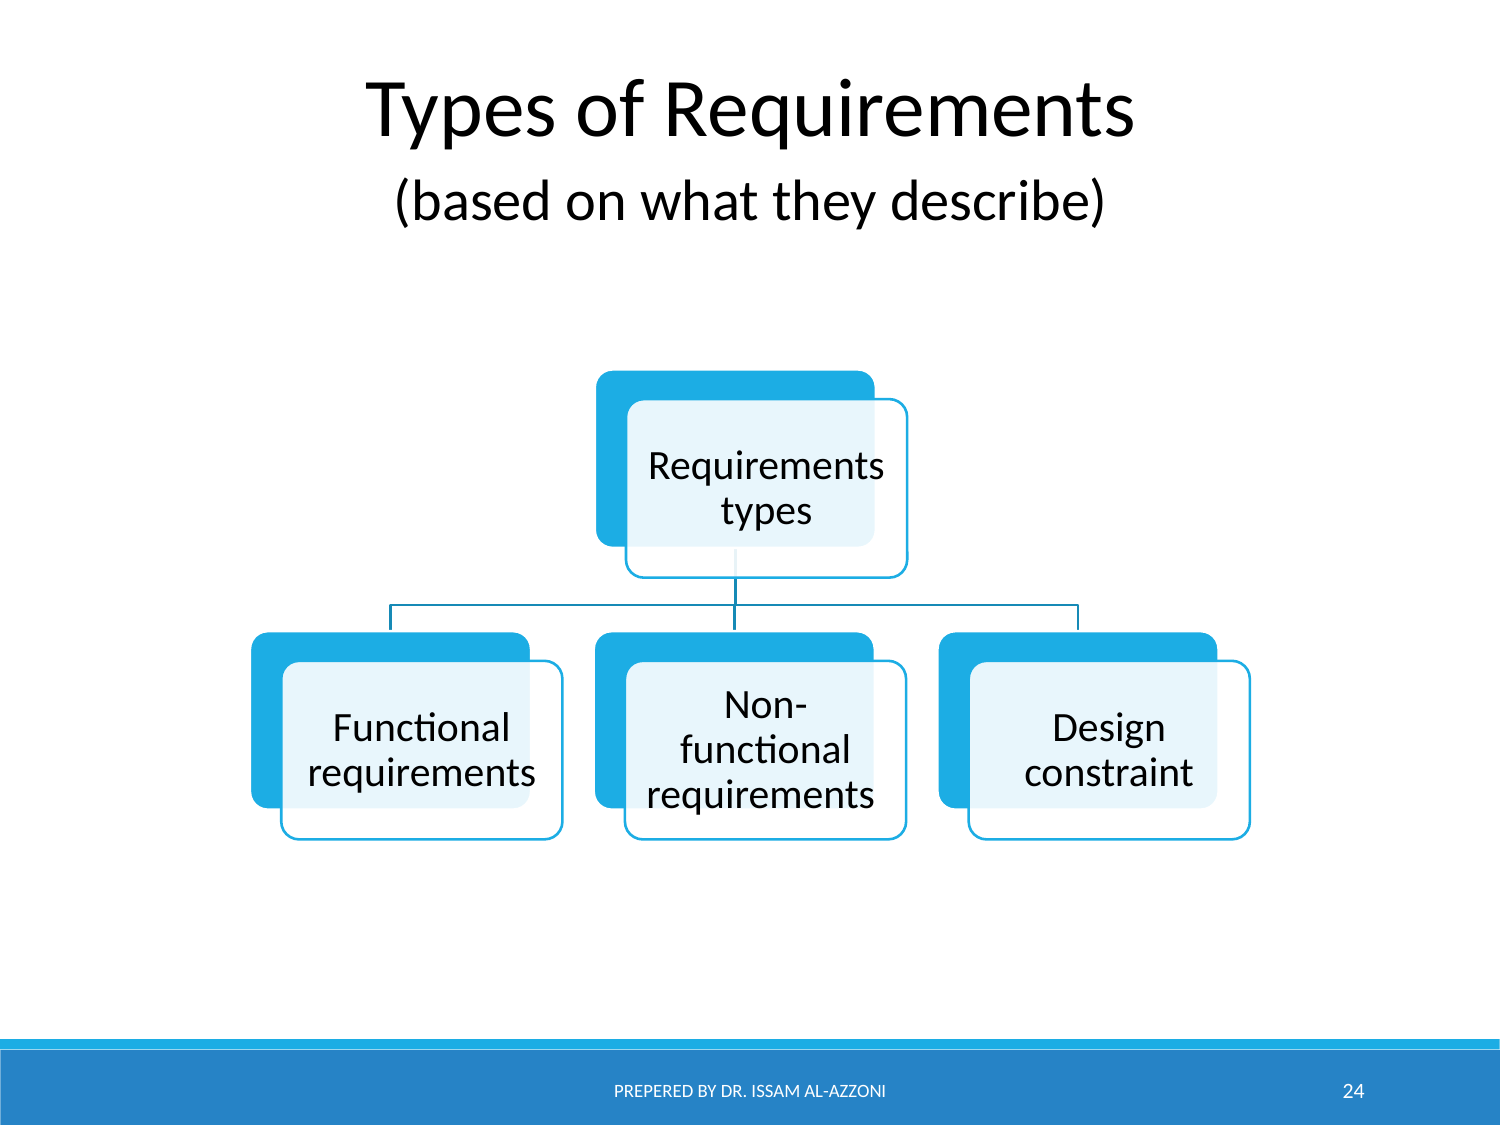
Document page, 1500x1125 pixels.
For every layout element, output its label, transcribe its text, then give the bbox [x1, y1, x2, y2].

footer Prepered by Dr. Issam Al-Azzoni [453, 1059, 1047, 1120]
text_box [249, 313, 1251, 897]
text_box Types of Requirements (based on what they describe) [87, 74, 1413, 256]
slide_number 24 [1218, 1059, 1380, 1120]
